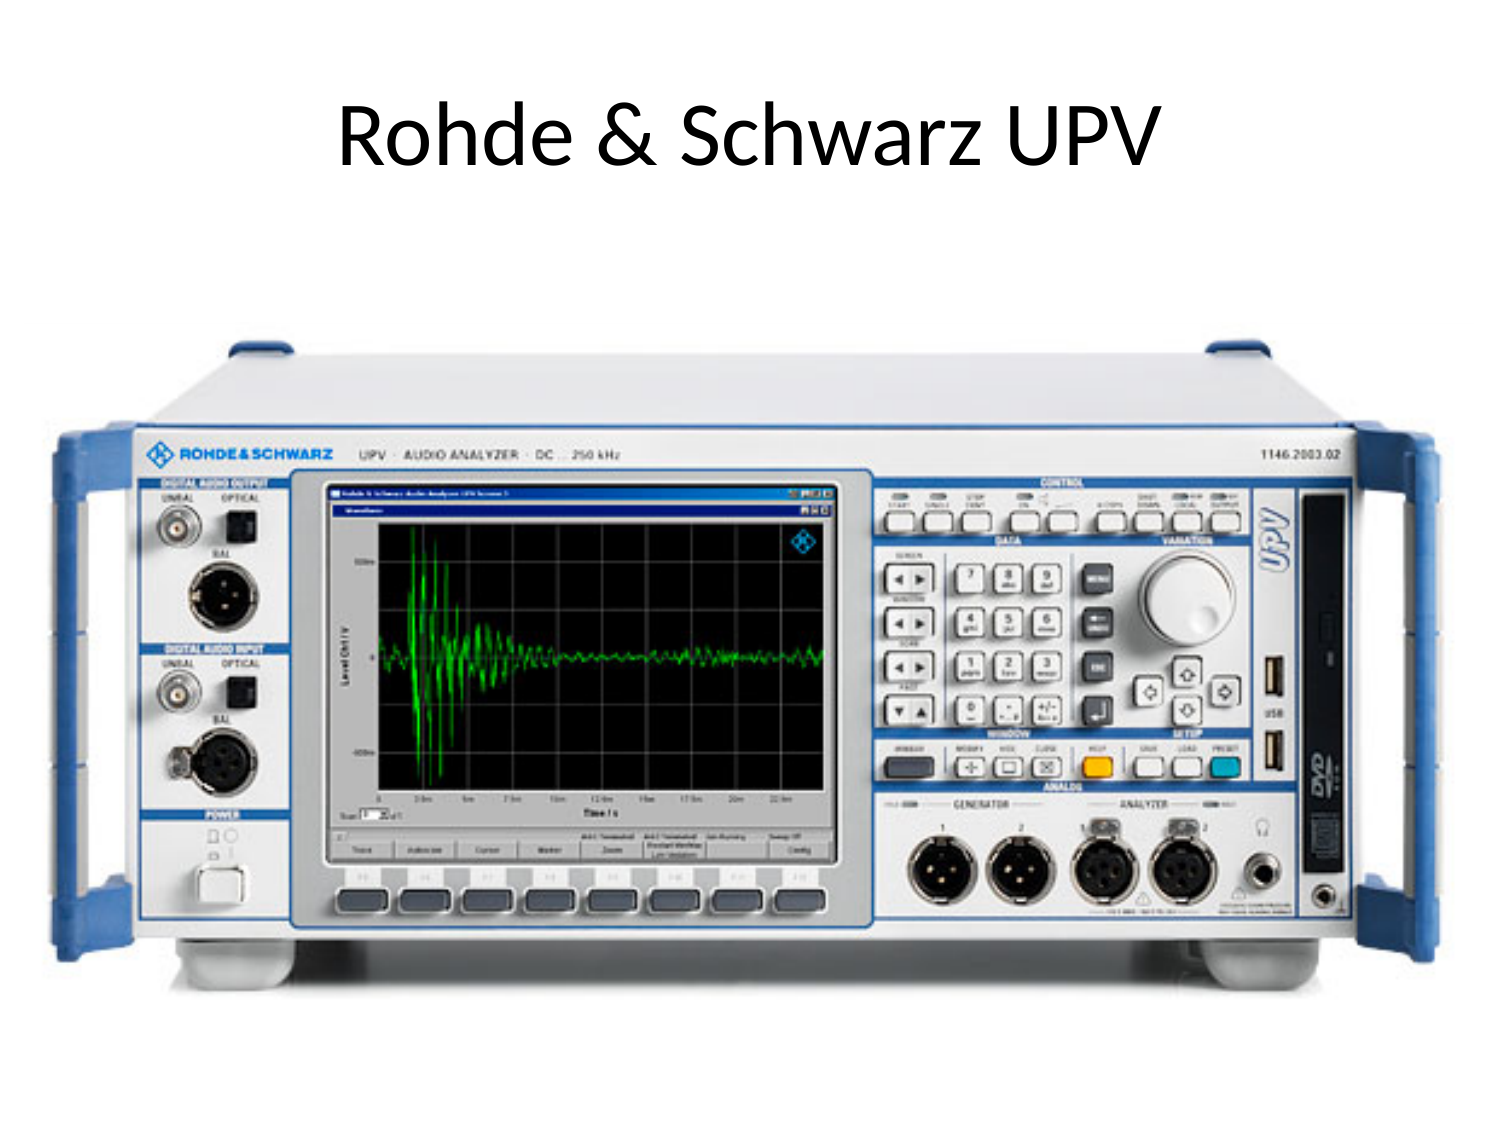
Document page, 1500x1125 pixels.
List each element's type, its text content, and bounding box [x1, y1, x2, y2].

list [24, 321, 1474, 1016]
title Rohde & Schwarz UPV [75, 45, 1425, 213]
